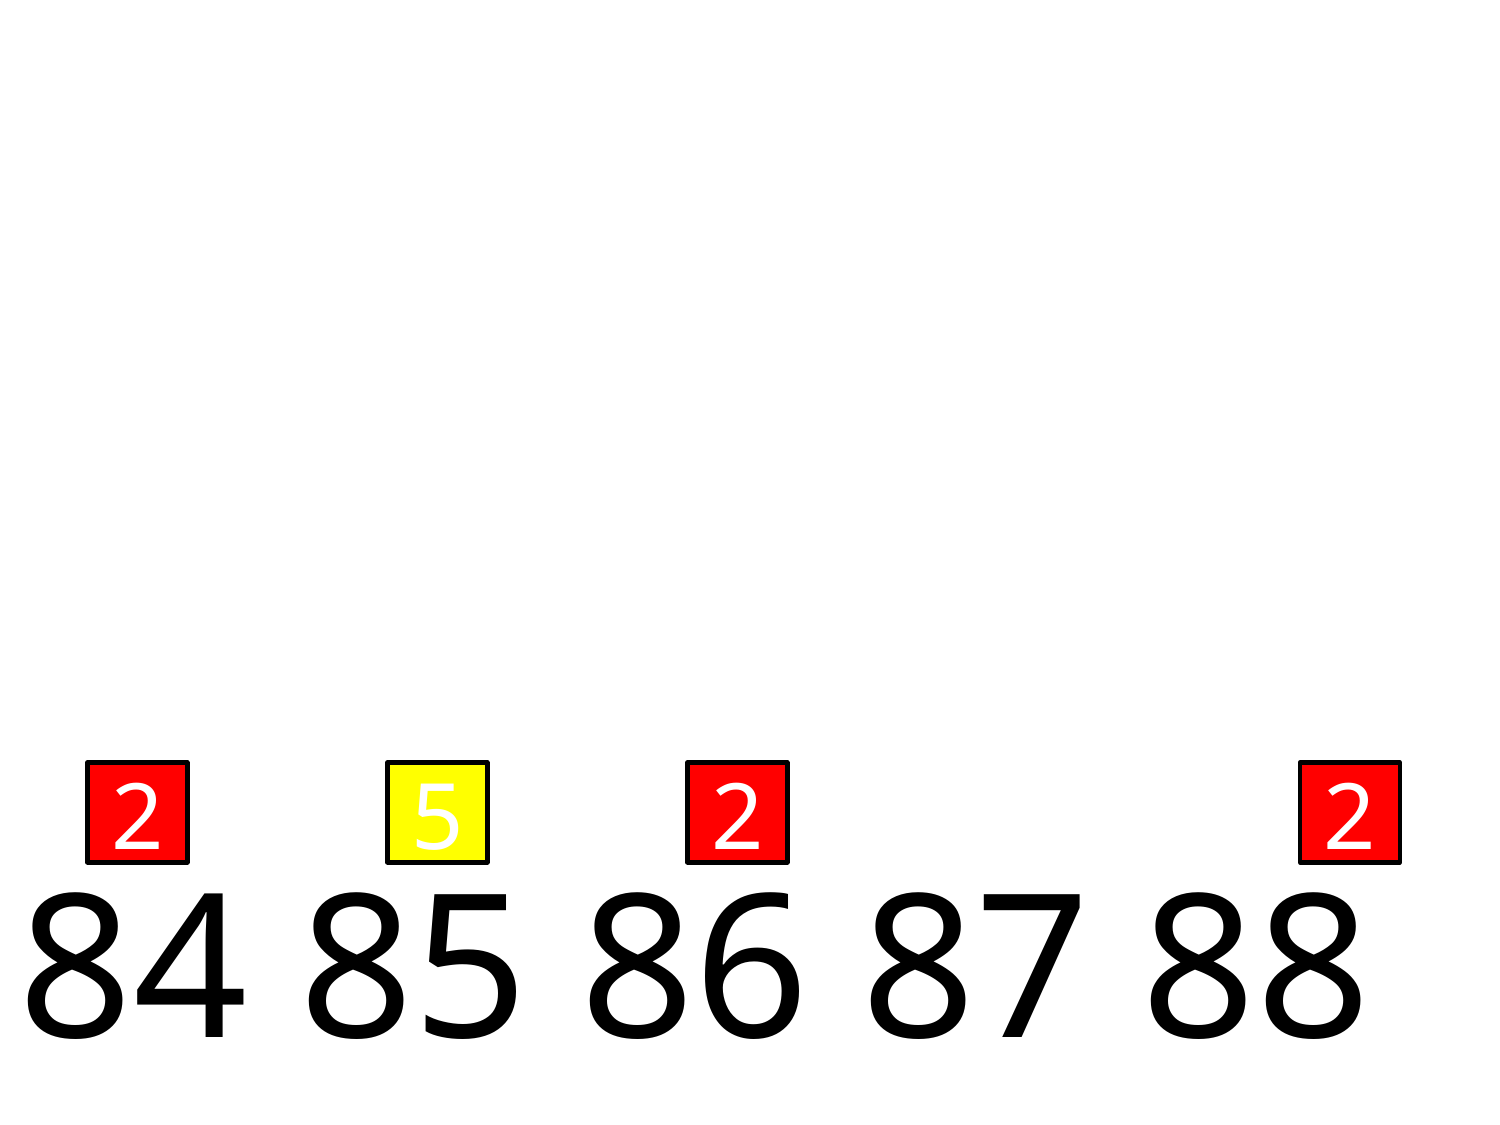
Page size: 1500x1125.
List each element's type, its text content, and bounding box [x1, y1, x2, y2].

text_box 2 [85, 760, 190, 865]
text_box 2 [685, 760, 790, 865]
text_box 84 85 86 87 88 [0, 829, 1500, 1085]
text_box 5 [385, 760, 490, 865]
text_box 2 [1298, 760, 1402, 865]
